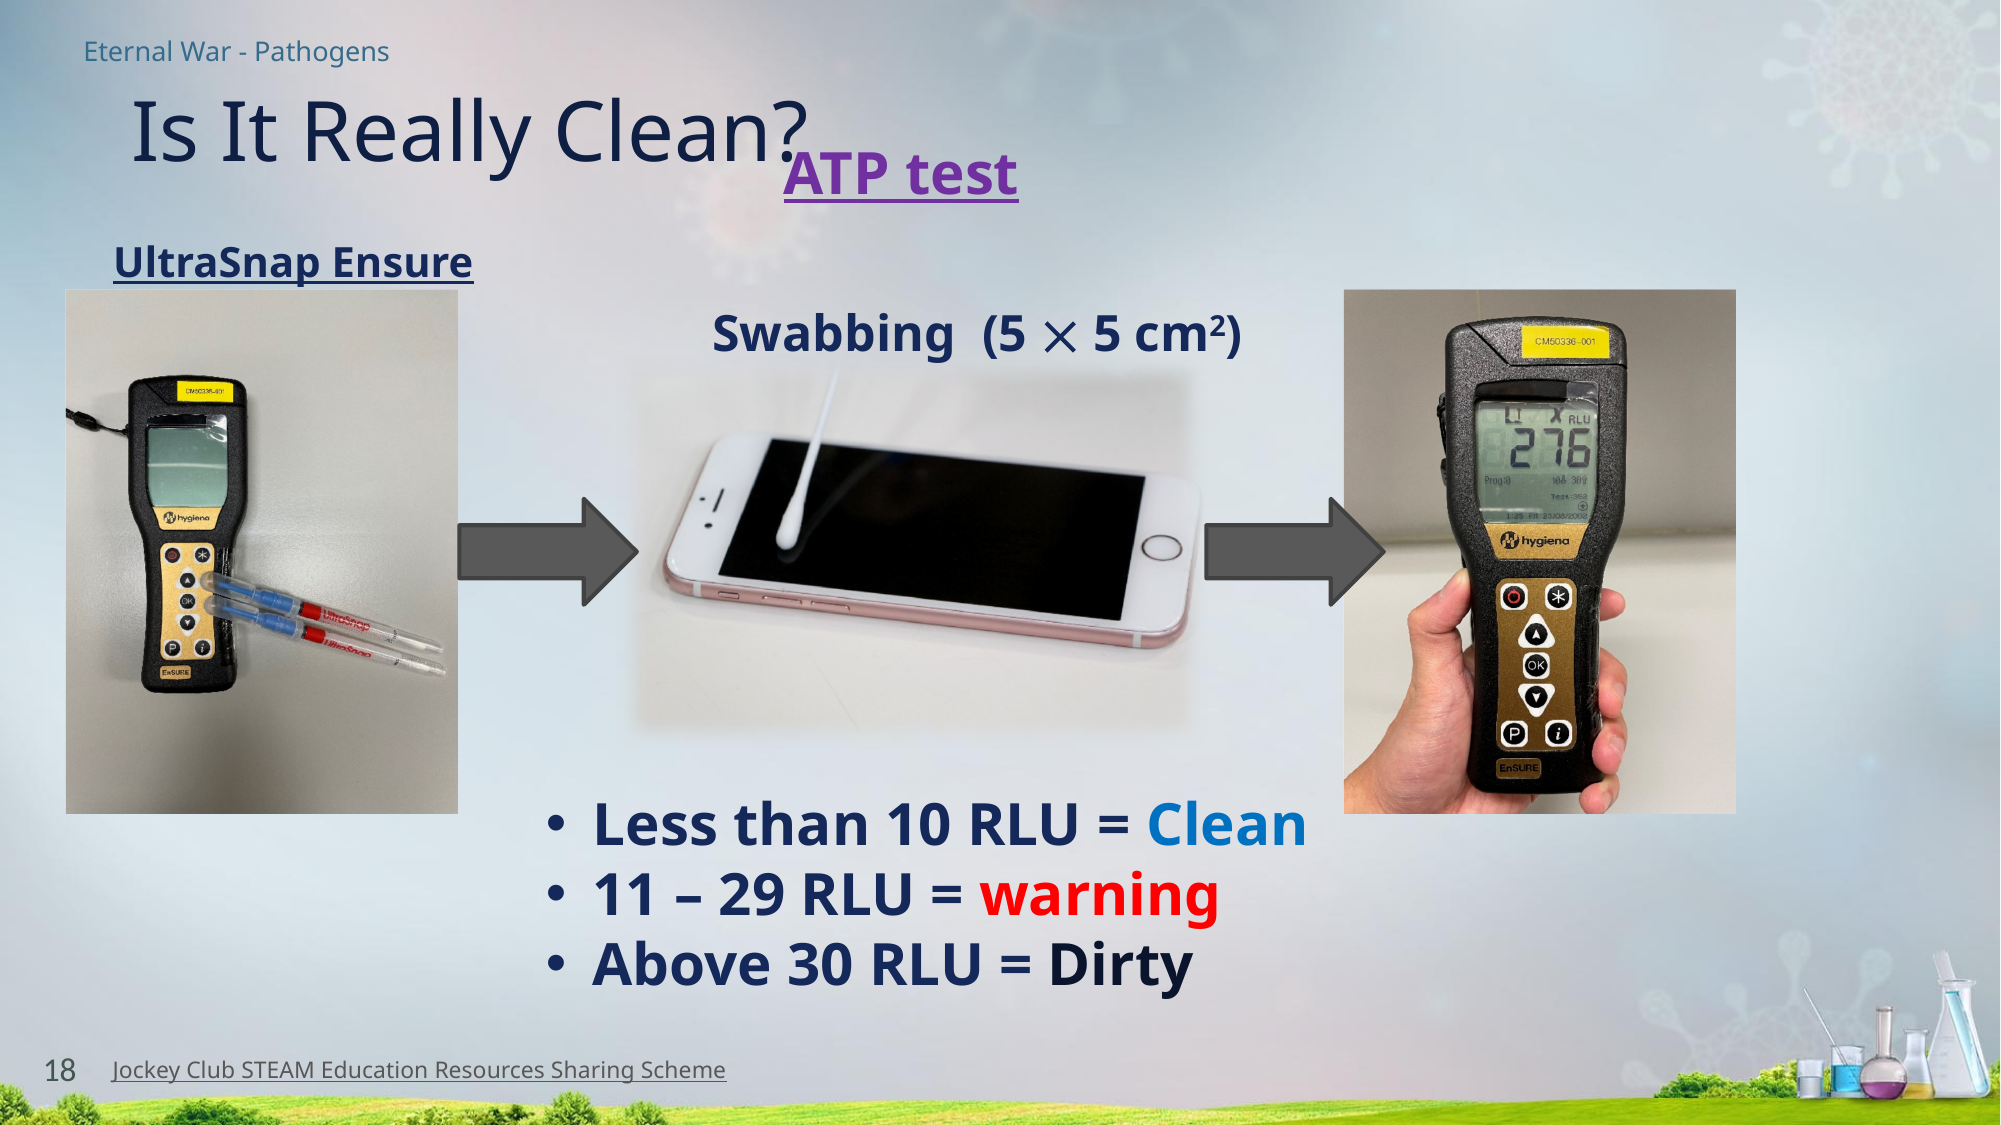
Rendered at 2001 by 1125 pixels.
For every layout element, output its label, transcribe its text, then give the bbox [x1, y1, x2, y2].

picture [0, 0, 2001, 1125]
text_box Is It Really Clean? [111, 20, 1522, 237]
text_box Less than 10 RLU = Clean 11 – 29 RLU = warning Above 30 RLU = Dirty [531, 779, 1324, 1005]
text_box [1212, 523, 1272, 581]
slide_number 18 [18, 1038, 101, 1099]
text_box [529, 496, 609, 607]
text_box Swabbing (5  5 cm2) [697, 294, 1258, 369]
text_box ATP test [768, 128, 1034, 214]
text_box UltraSnap Ensure [98, 228, 489, 294]
